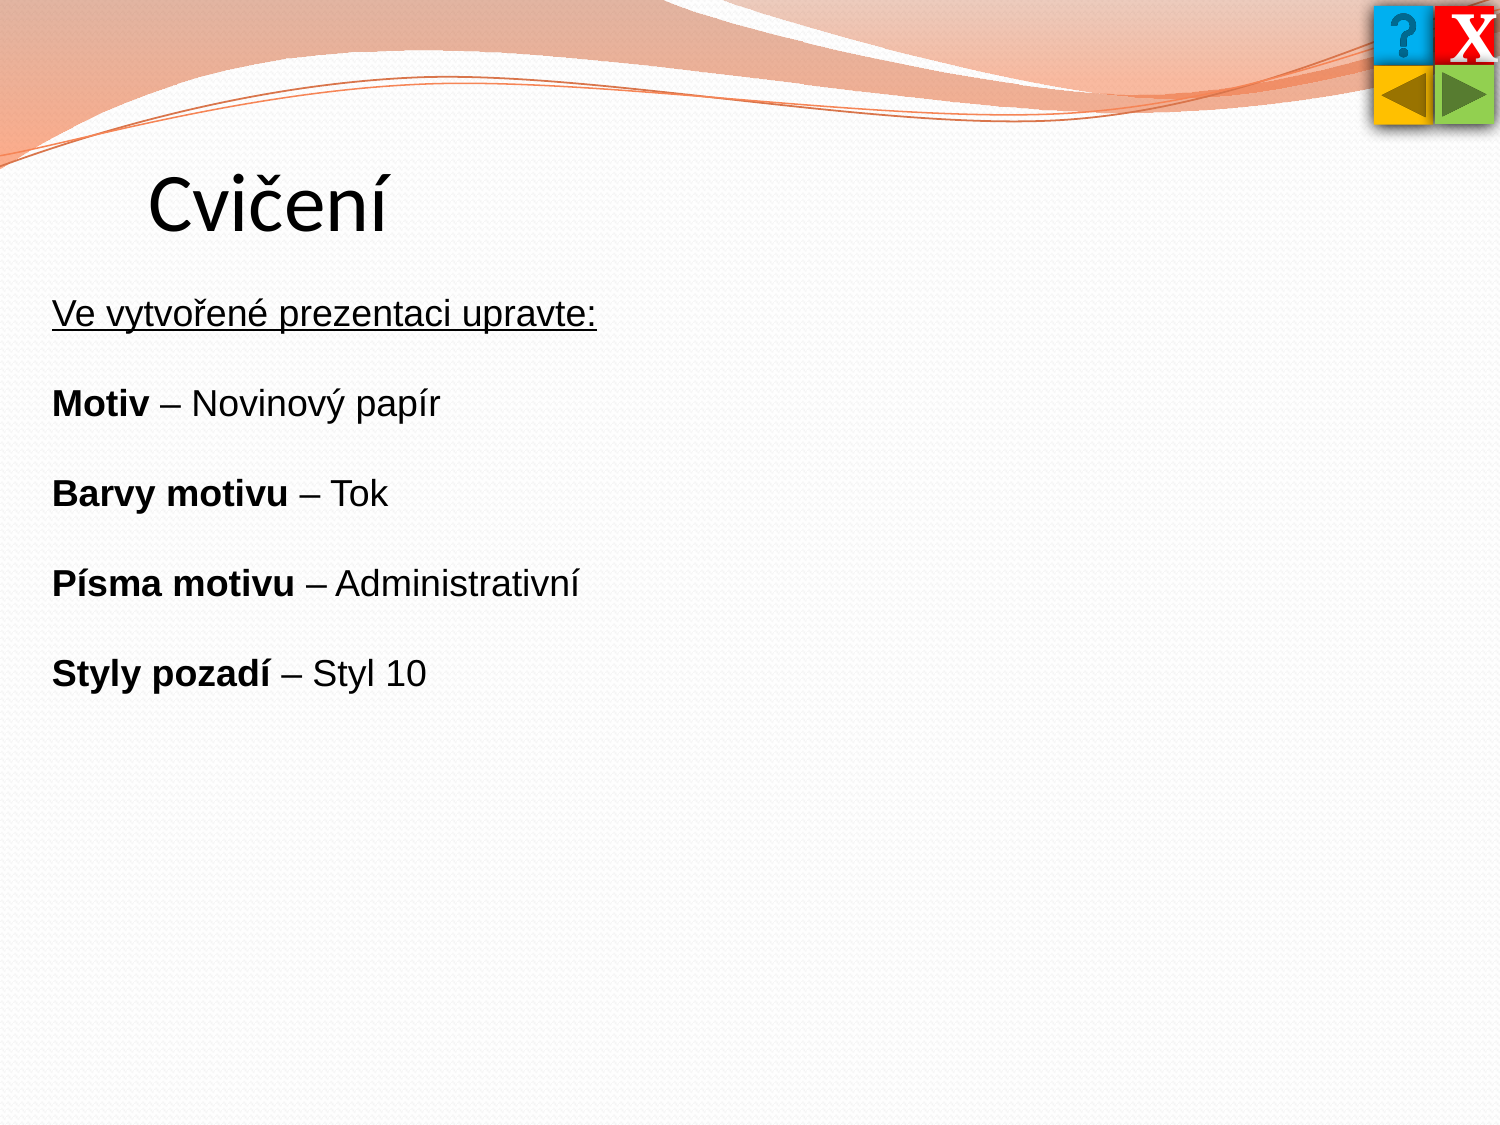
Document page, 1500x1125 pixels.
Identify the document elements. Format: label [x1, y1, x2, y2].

text_box [36, 159, 1436, 707]
text_box [1373, 5, 1495, 125]
